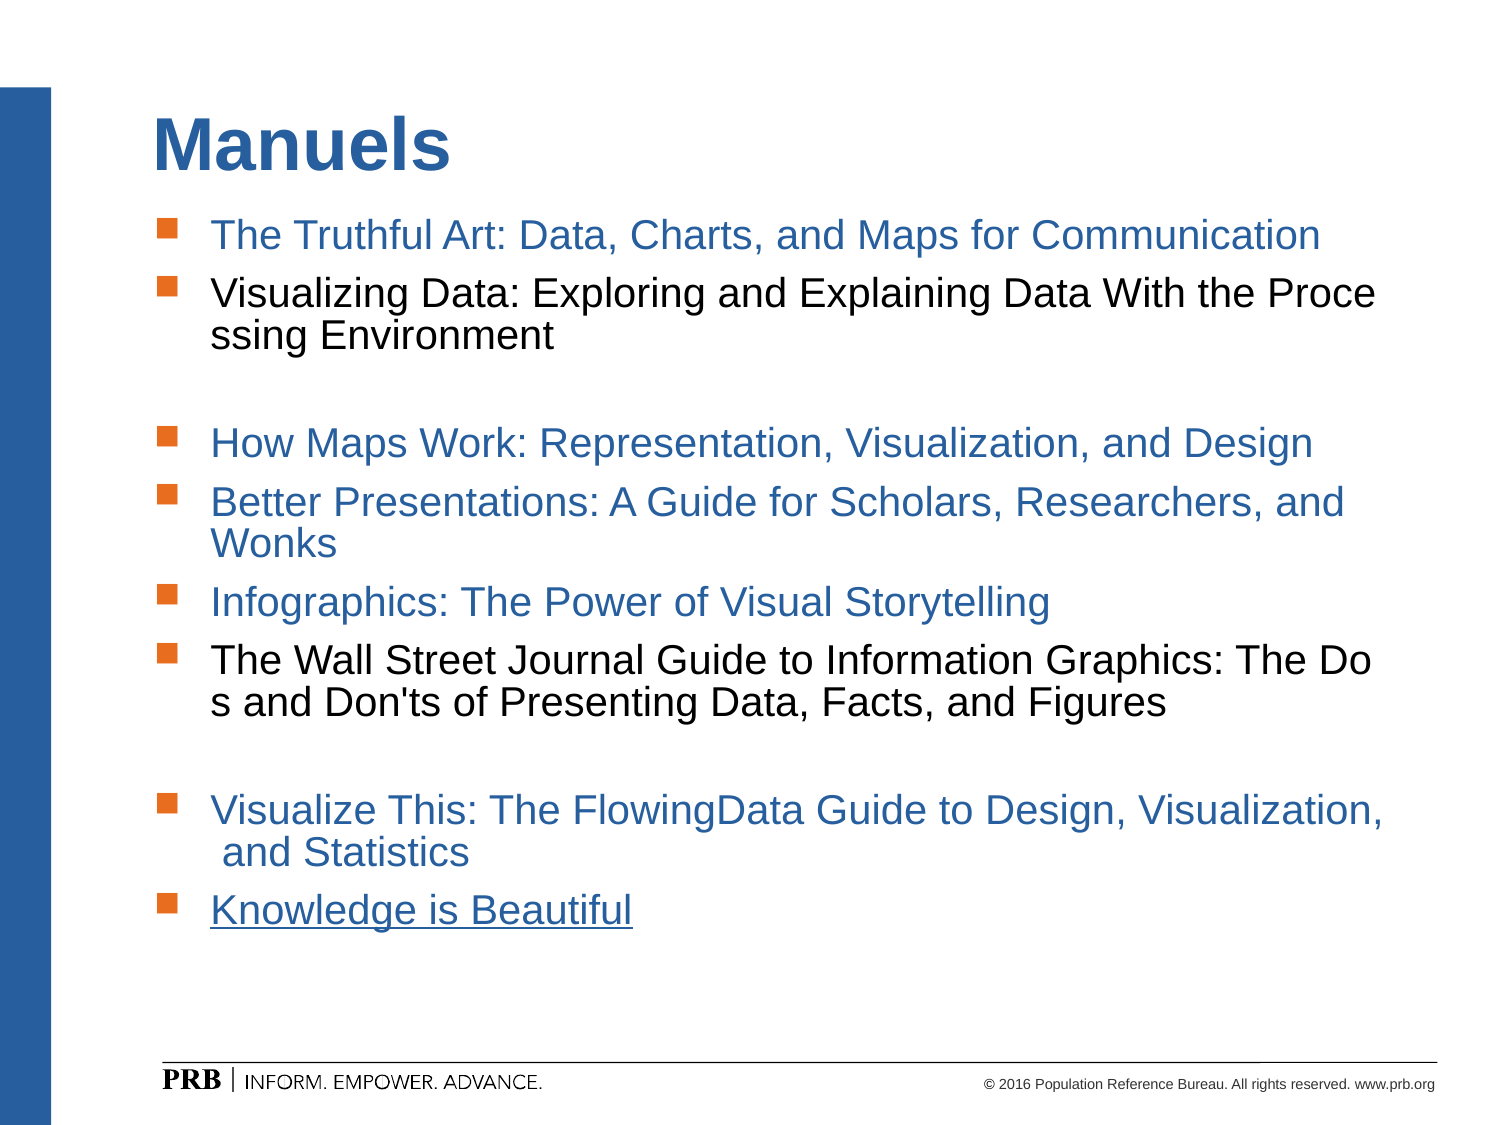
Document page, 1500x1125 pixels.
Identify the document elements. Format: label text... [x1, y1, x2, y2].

list The Truthful Art: Data, Charts, and Maps for Communication Visualizing Data: Exploring and Explaining Data With the Processing Environment How Maps Work: Representation, Visualization, and Design Better Presentations: A Guide for Scholars, Researchers, and Wonks Infographics: The Power of Visual Storytelling The Wall Street Journal Guide to Information Graphics: The Dos and Don'ts of Presenting Data, Facts, and Figures Visualize This: The FlowingData Guide to Design, Visualization, and Statistics Knowledge is Beautiful [139, 200, 1407, 1038]
title Manuels [137, 87, 1407, 250]
